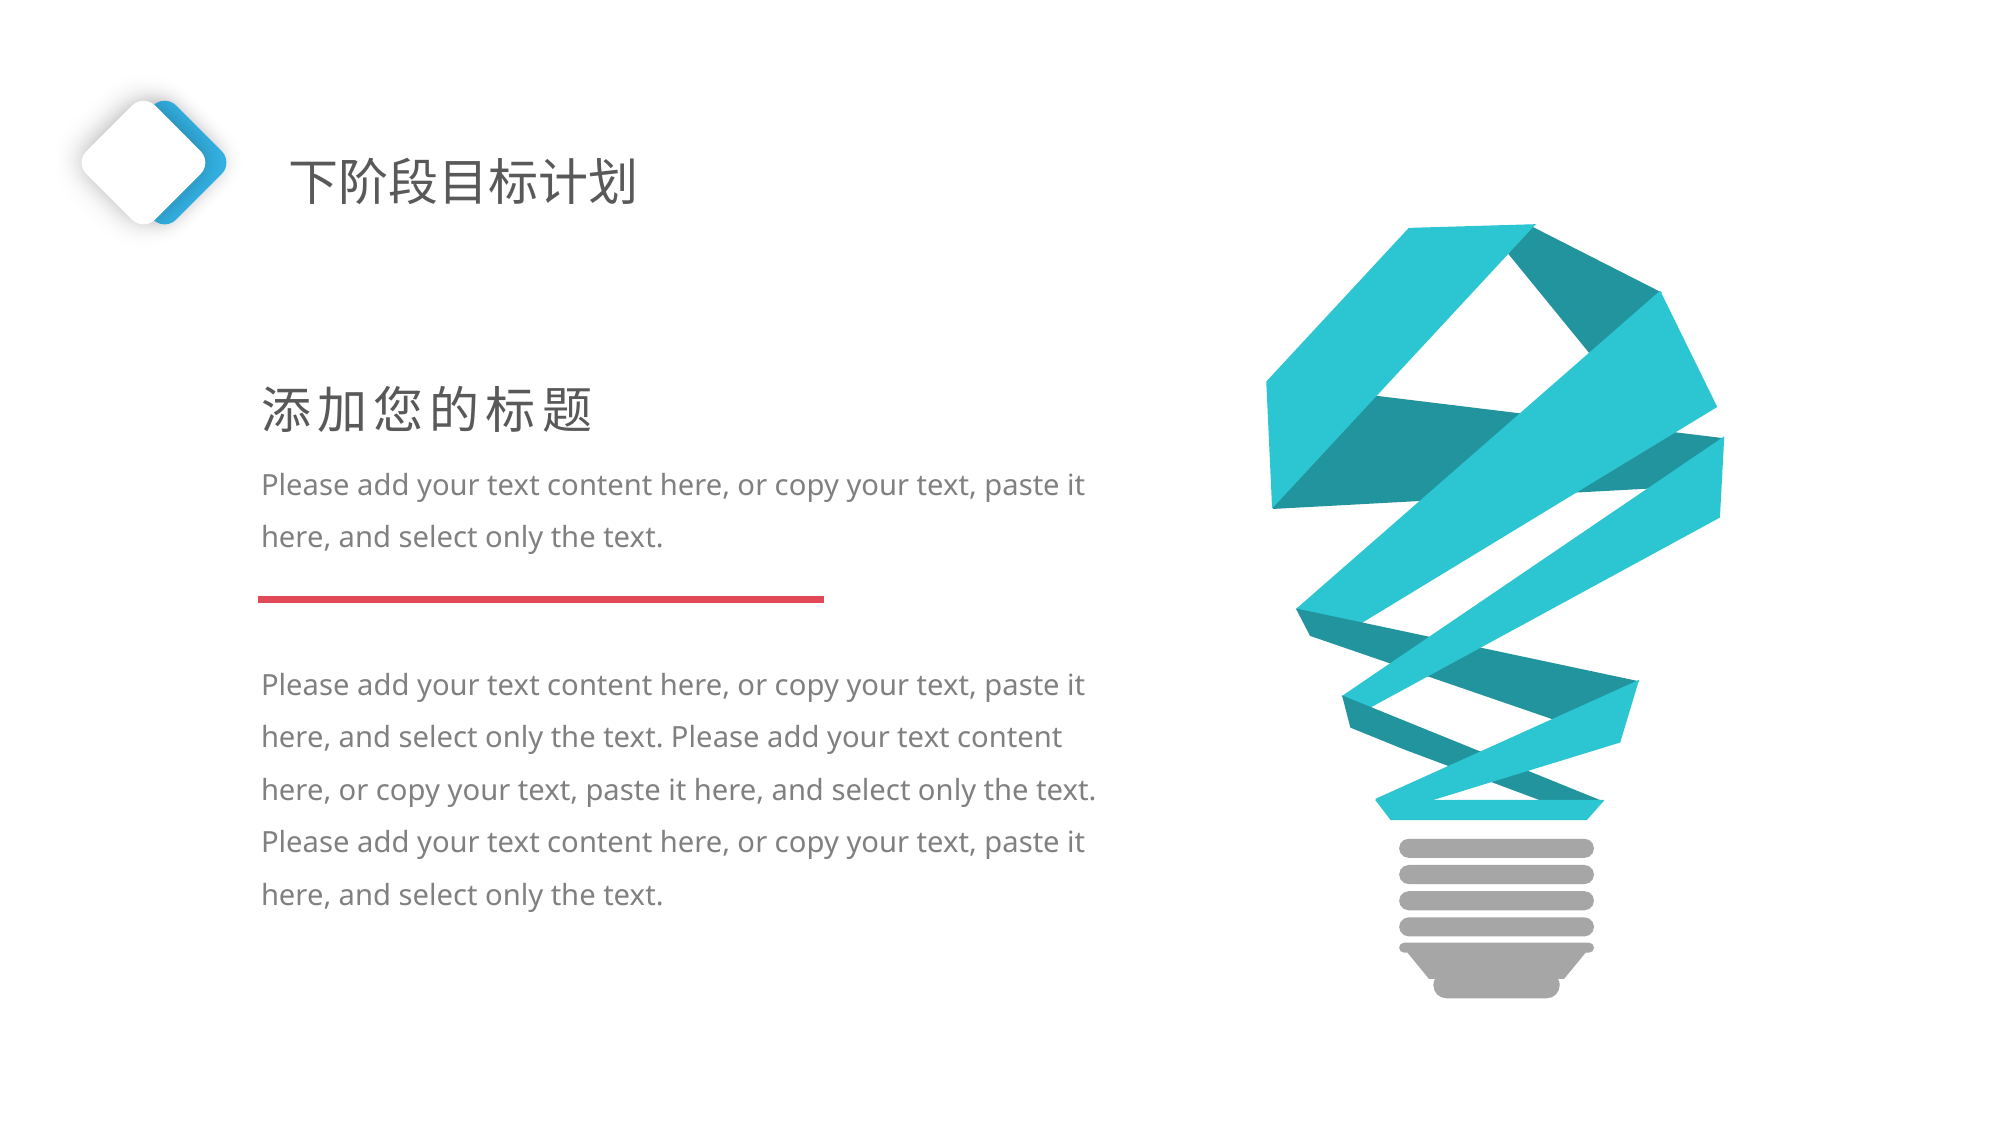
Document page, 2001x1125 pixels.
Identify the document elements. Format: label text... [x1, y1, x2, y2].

text_box [1375, 799, 1604, 821]
text_box Please add your text content here, or copy your text, paste it here, and select only the text. [246, 441, 1125, 562]
text_box [1273, 396, 1519, 509]
text_box [1343, 436, 1725, 707]
text_box [1399, 864, 1595, 885]
text_box [1509, 227, 1659, 352]
text_box Please add your text content here, or copy your text, paste it here, and select only the text. Please add your text content here, or copy your text, paste it here, and select only the text. Please add your text content here, or copy your text, paste it here, and select only the text. [246, 641, 1125, 919]
text_box [1266, 224, 1536, 509]
text_box [1429, 647, 1636, 719]
text_box [1399, 917, 1595, 937]
text_box 下阶段目标计划 [273, 113, 828, 219]
text_box [1578, 432, 1721, 493]
text_box [1375, 679, 1640, 799]
text_box [1399, 891, 1595, 911]
text_box [1492, 771, 1598, 799]
text_box [1295, 608, 1428, 664]
text_box [215, 142, 228, 183]
text_box [1342, 695, 1480, 766]
text_box [1297, 290, 1718, 622]
text_box [1399, 838, 1595, 858]
text_box 添加您的标题 [246, 341, 701, 447]
text_box [1399, 942, 1595, 999]
text_box [80, 99, 207, 226]
